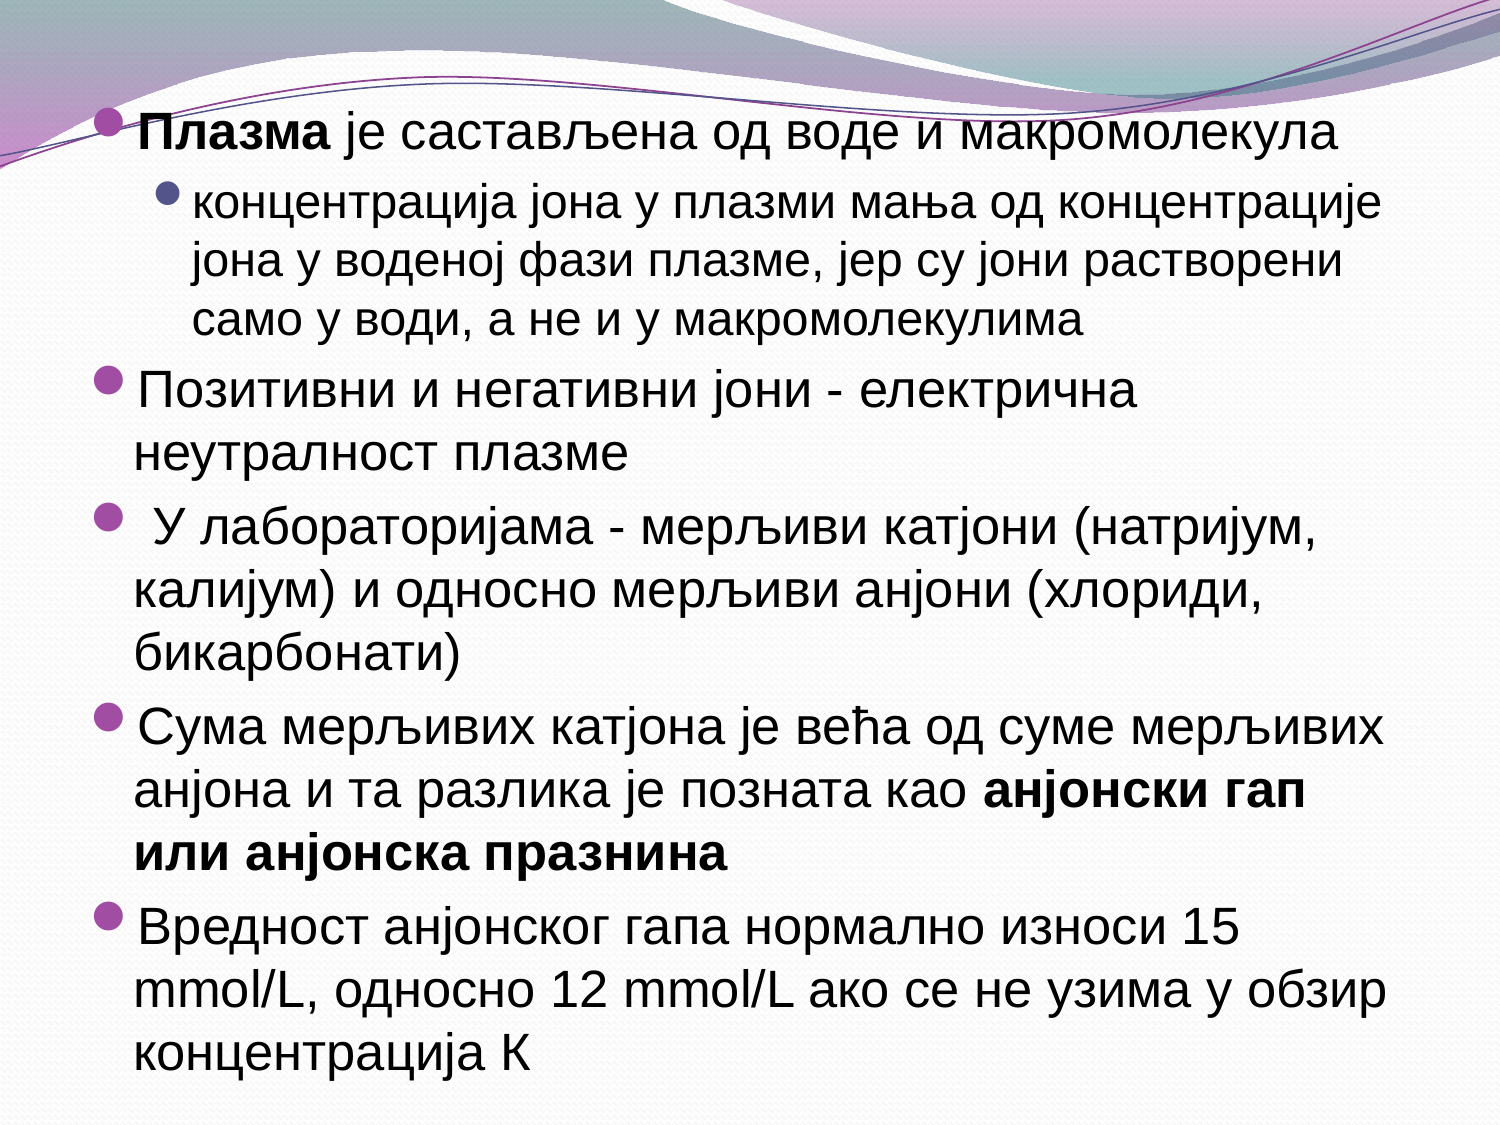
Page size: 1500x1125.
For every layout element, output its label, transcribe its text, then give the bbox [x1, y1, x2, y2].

list Плазма је састављена од воде и макромолекула концентрација јона у плазми мања од концентрације јона у воденој фази плазме, јер су јони растворени само у води, а не и у макромолекулима Позитивни и негативни јони - електрична неутралност плазме У лабораторијама - мерљиви катјони (натријум, калијум) и односно мерљиви анјони (хлориди, бикарбонати) Сума мерљивих катјона је већа од суме мерљивих анјона и та разлика је позната као анјонски гап или анјонска празнина Вредност анјонског гапа нормално износи 15 mmol/L, односно 12 mmol/L ако се не узима у обзир концентрација К [75, 90, 1425, 1106]
